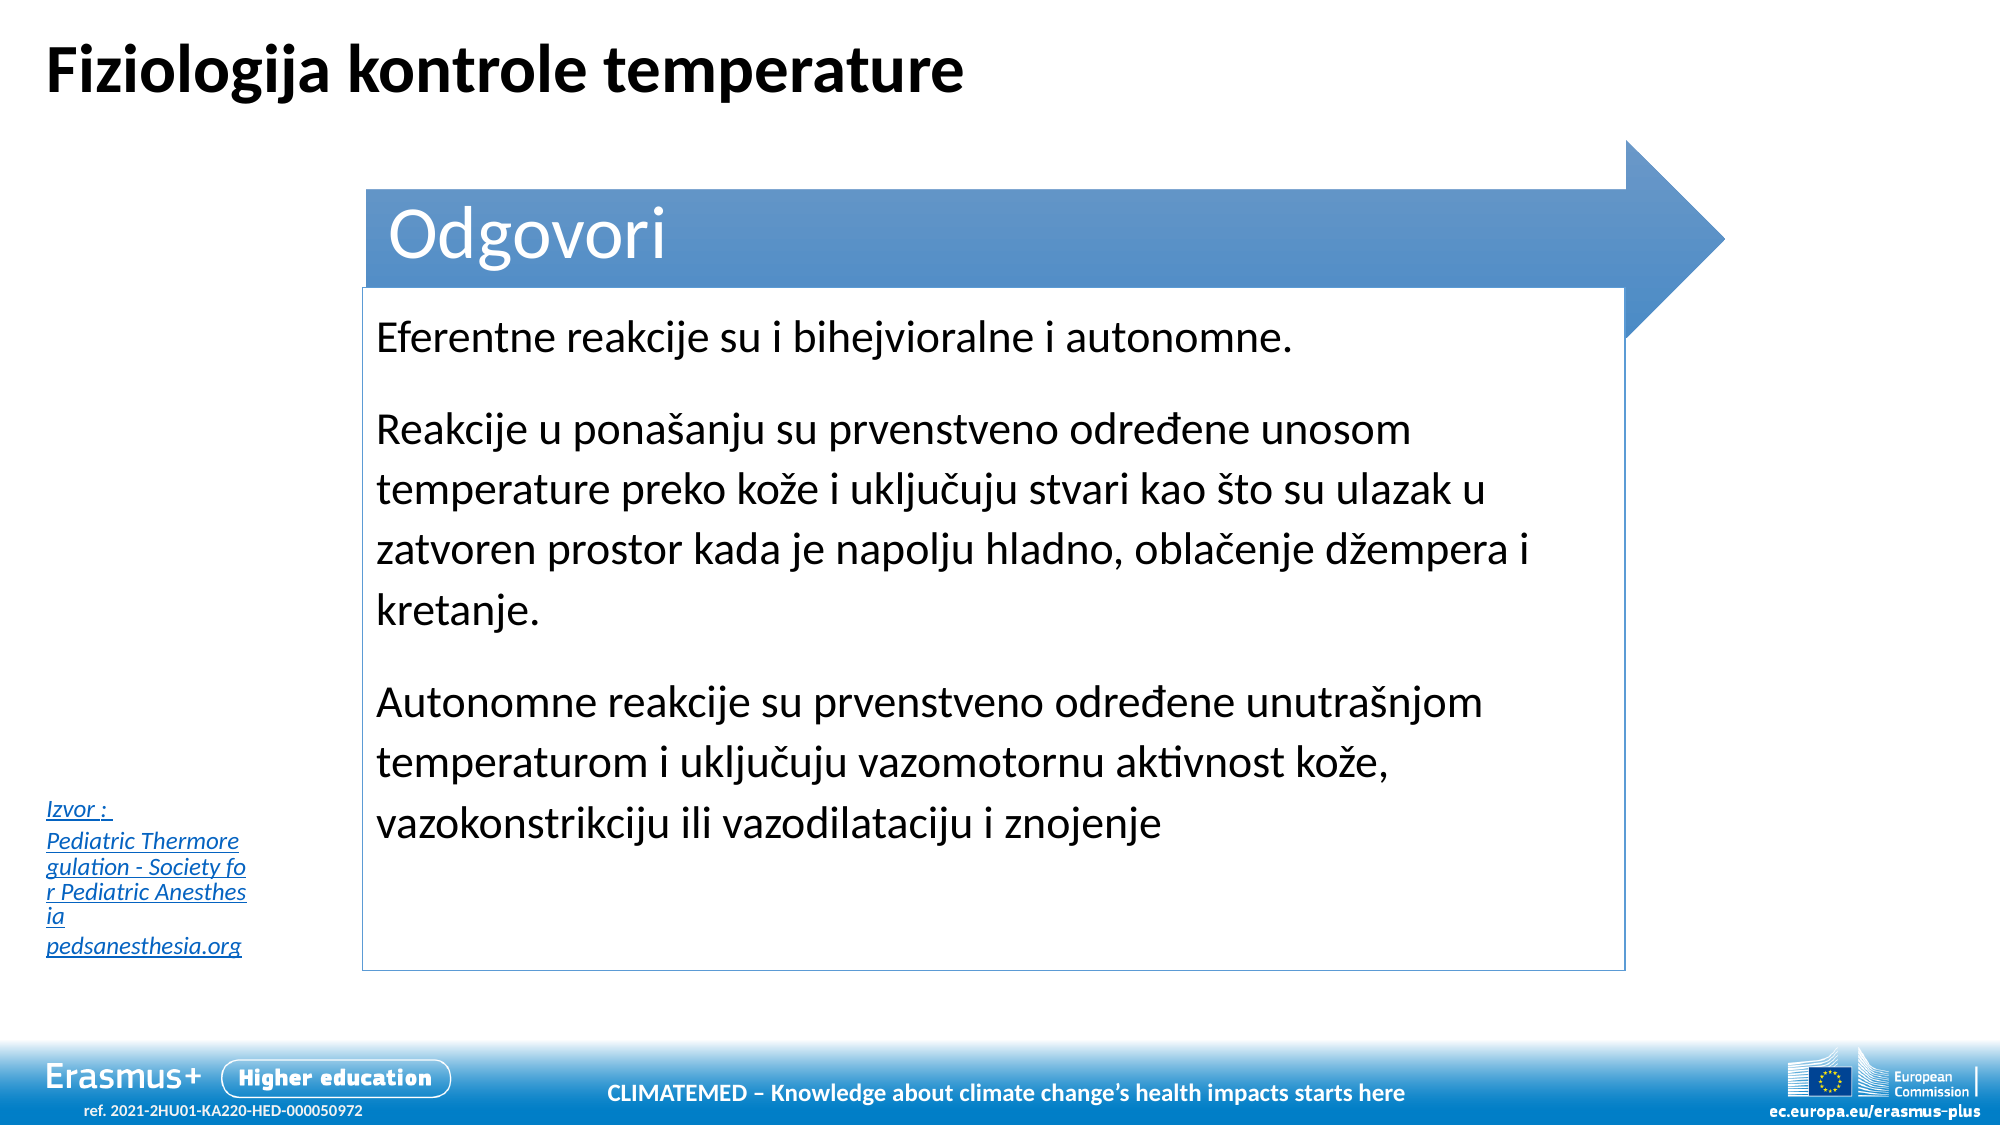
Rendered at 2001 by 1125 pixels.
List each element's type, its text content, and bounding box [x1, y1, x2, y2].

title Fiziologija kontrole temperature [31, 25, 1984, 116]
text_box Izvor : Pediatric Thermoregulation - Society for Pediatric Anesthesia pedsanesthesia.org [31, 772, 264, 893]
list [364, 70, 1724, 971]
picture [0, 899, 2000, 1125]
